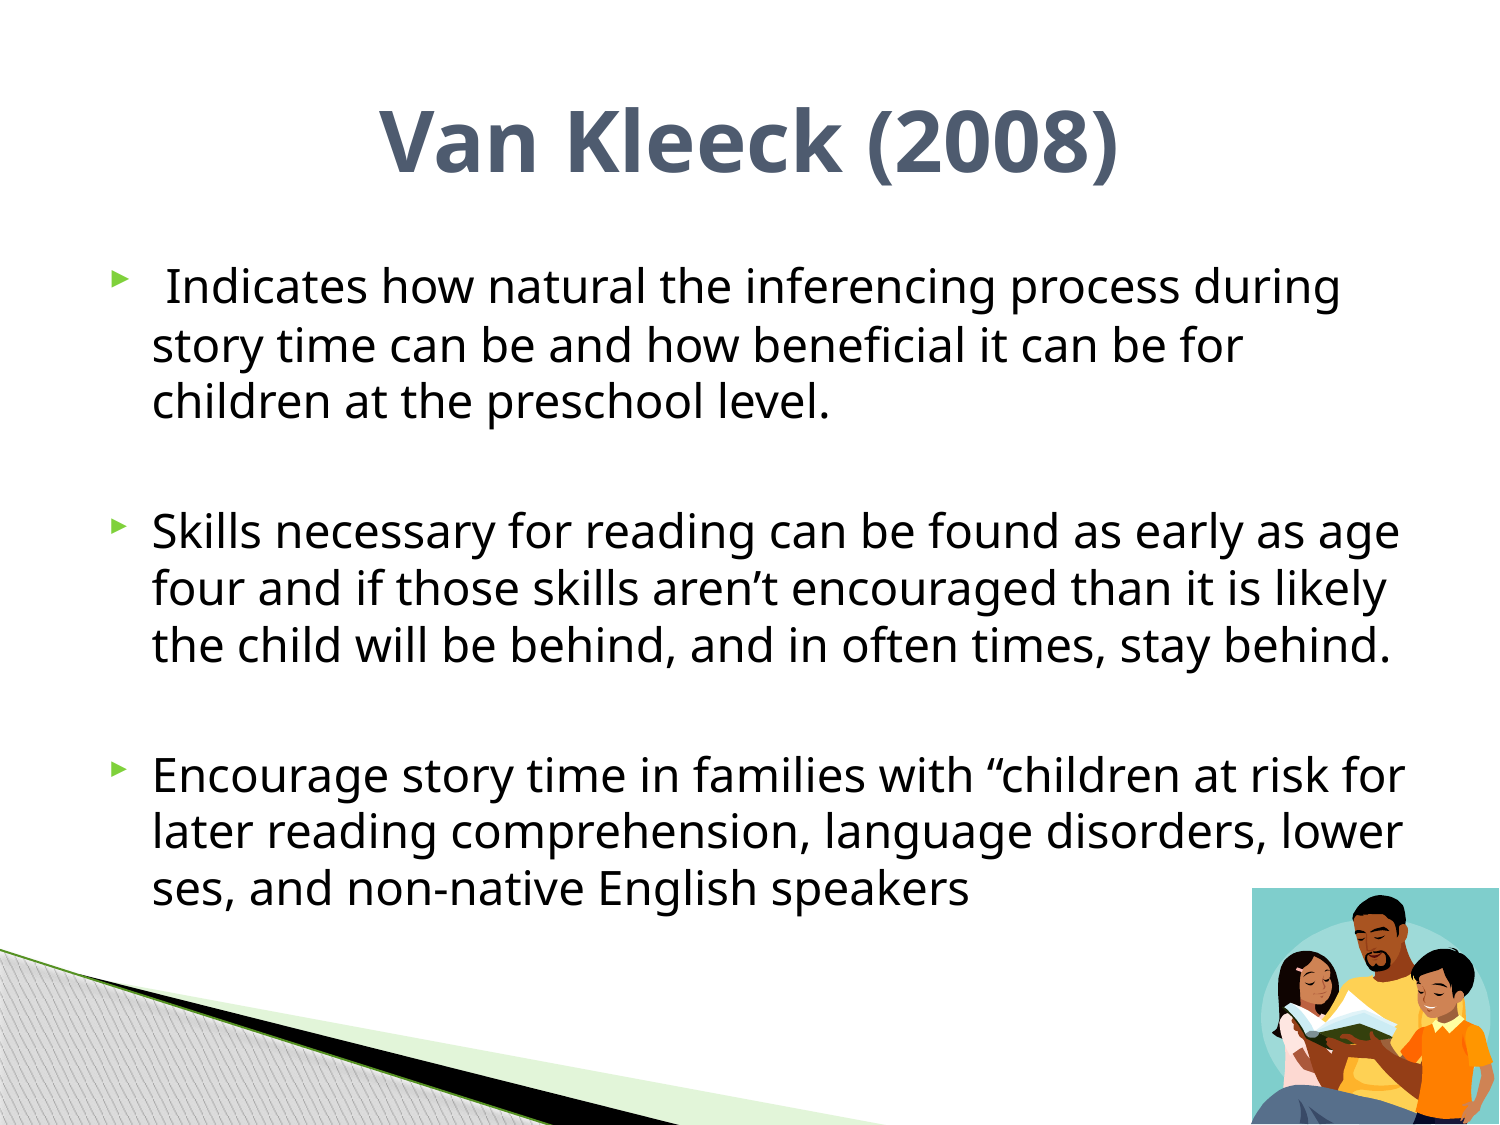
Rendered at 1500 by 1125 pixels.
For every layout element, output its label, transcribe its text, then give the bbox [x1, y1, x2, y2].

list Indicates how natural the inferencing process during story time can be and how beneficial it can be for children at the preschool level. Skills necessary for reading can be found as early as age four and if those skills aren’t encouraged than it is likely the child will be behind, and in often times, stay behind. Encourage story time in families with “children at risk for later reading comprehension, language disorders, lower ses, and non-native English speakers [74, 242, 1426, 986]
title Van Kleeck (2008) [75, 45, 1425, 233]
picture [1249, 886, 1500, 1125]
